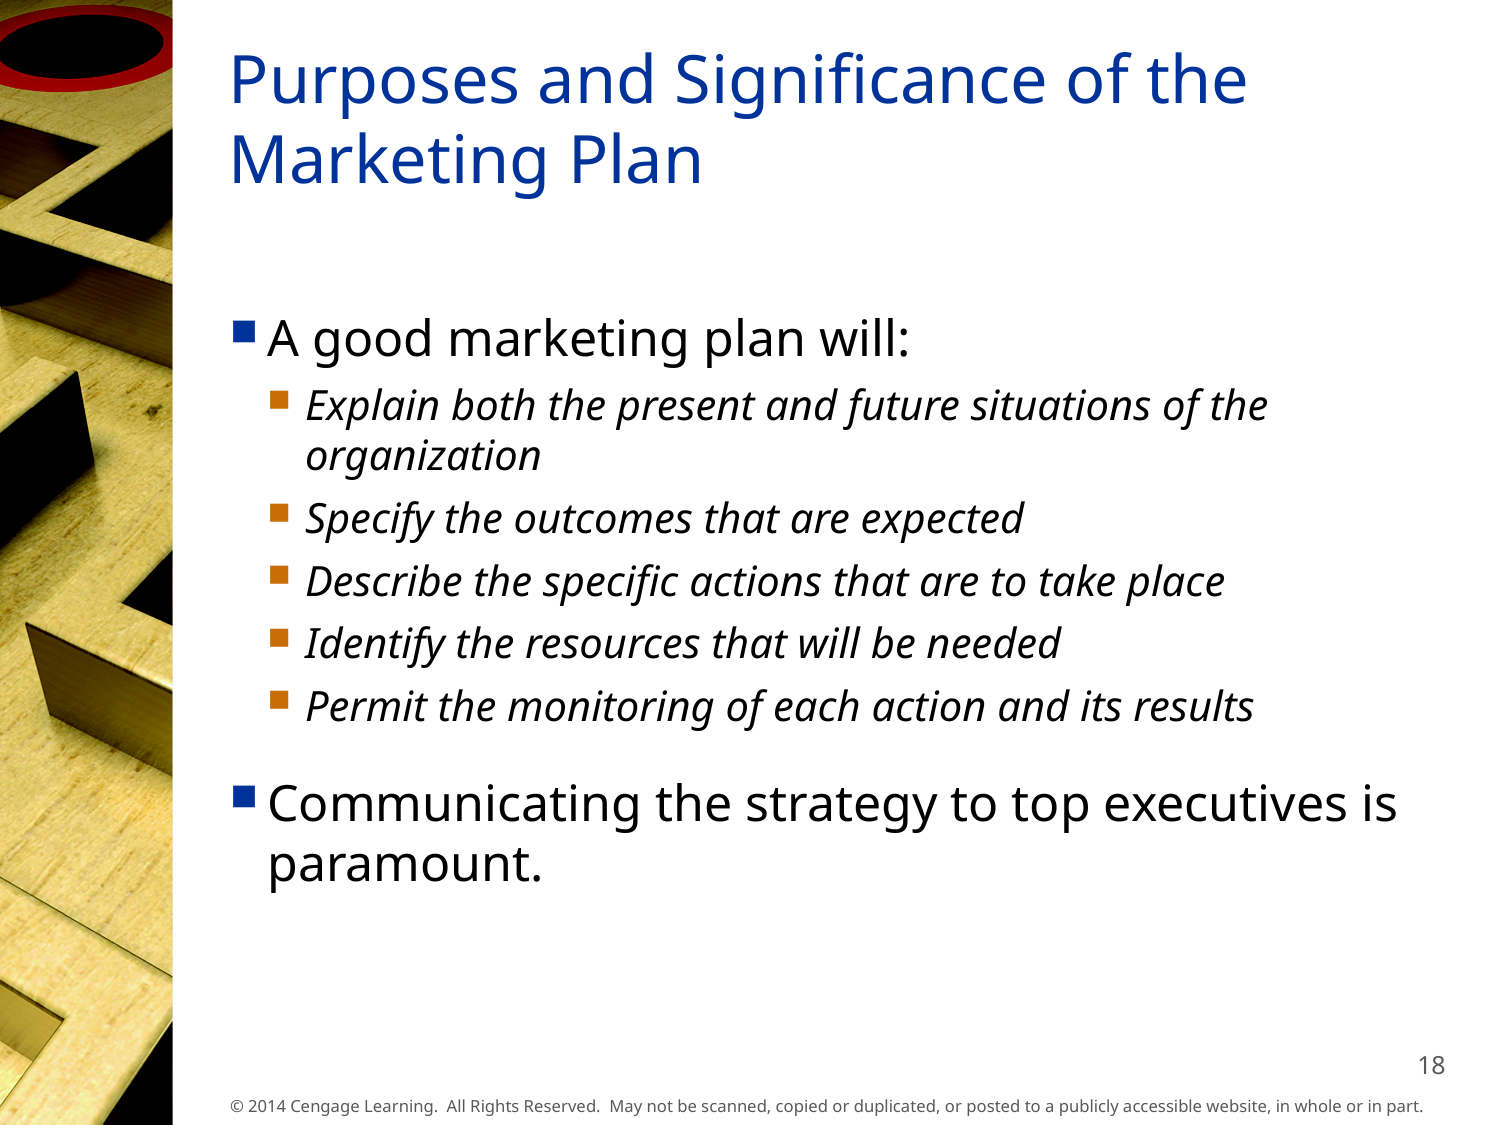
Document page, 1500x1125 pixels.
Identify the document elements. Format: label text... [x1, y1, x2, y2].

picture [0, 0, 173, 1125]
slide_number 18 [1386, 1037, 1478, 1097]
title Purposes and Significance of the Marketing Plan [213, 29, 1454, 213]
list A good marketing plan will: Explain both the present and future situations of the organization Specify the outcomes that are expected Describe the specific actions that are to take place Identify the resources that will be needed Permit the monitoring of each action and its results Communicating the strategy to top executives is paramount. [215, 212, 1478, 1037]
